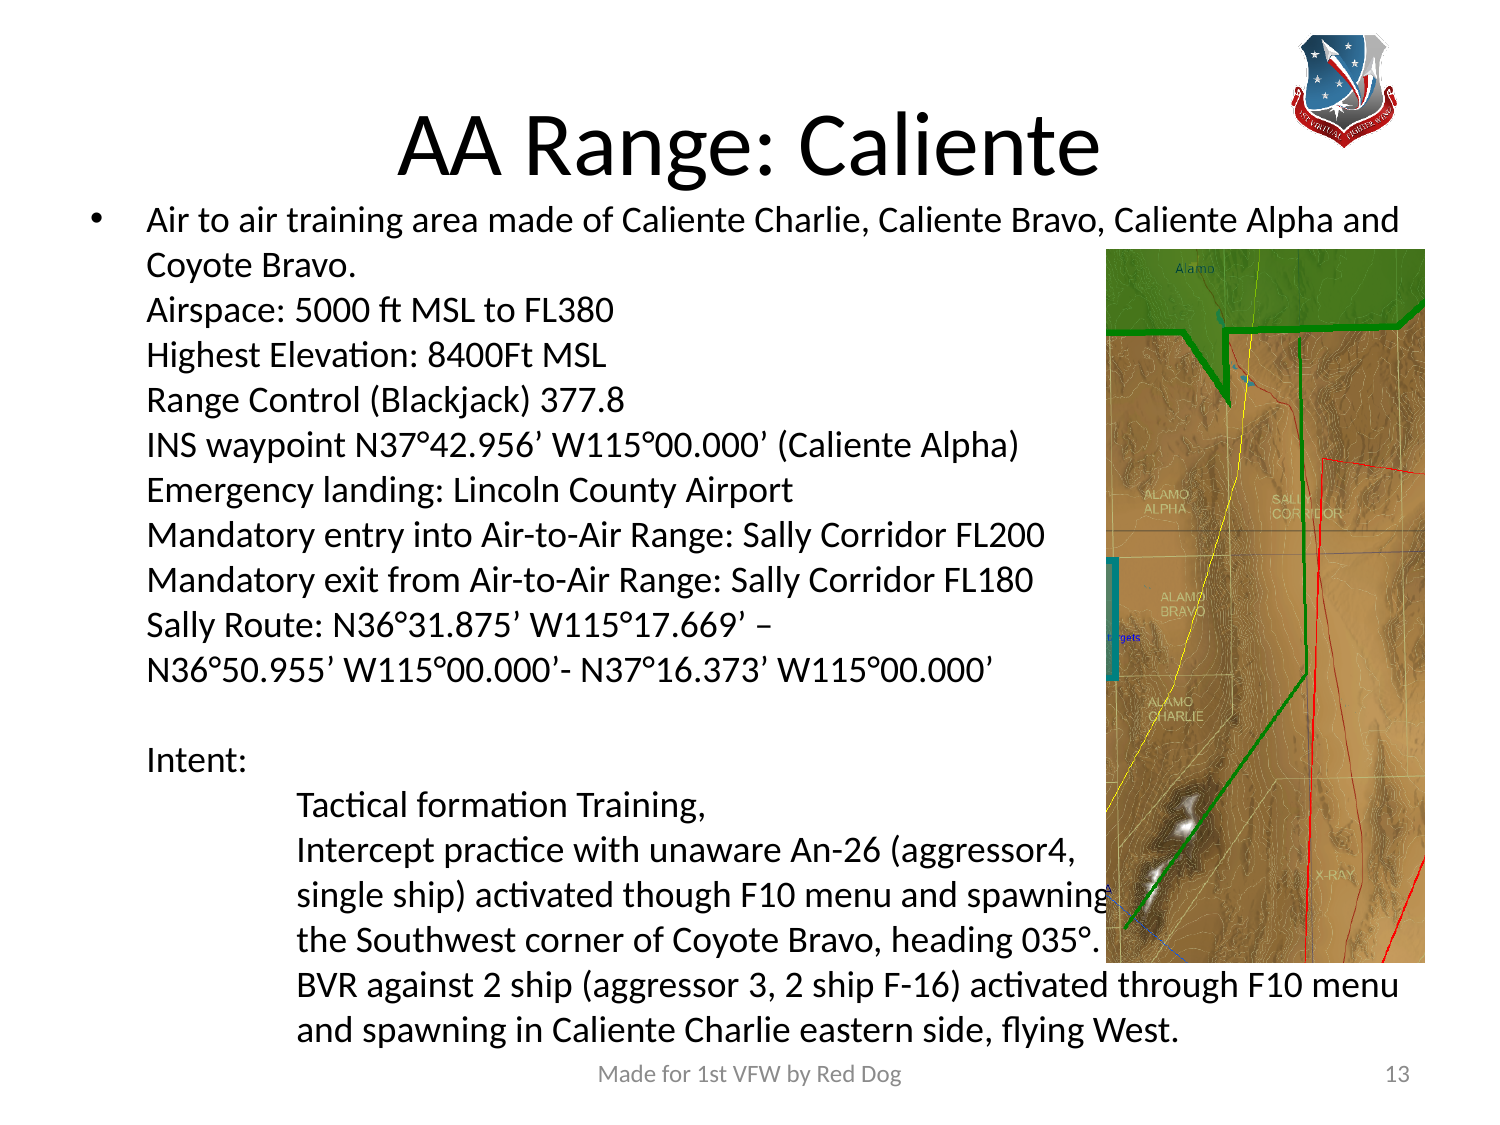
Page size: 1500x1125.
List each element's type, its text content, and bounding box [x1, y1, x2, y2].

title AA Range: Caliente [75, 45, 1264, 187]
footer Made for 1st VFW by Red Dog [512, 1042, 988, 1103]
slide_number 13 [1074, 1042, 1425, 1103]
list Air to air training area made of Caliente Charlie, Caliente Bravo, Caliente Alpha and Coyote Bravo. Airspace: 5000 ft MSL to FL380 Highest Elevation: 8400Ft MSL Range Control (Blackjack) 377.8 INS waypoint N37°42.956’ W115°00.000’ (Caliente Alpha) Emergency landing: Lincoln County Airport Mandatory entry into Air-to-Air Range: Sally Corridor FL200 Mandatory exit from Air-to-Air Range: Sally Corridor FL180 Sally Route: N36°31.875’ W115°17.669’ – N36°50.955’ W115°00.000’- N37°16.373’ W115°00.000’ Intent: Tactical formation Training, Intercept practice with unaware An-26 (aggressor4, single ship) activated though F10 menu and spawning in the Southwest corner of Coyote Bravo, heading 035°. BVR against 2 ship (aggressor 3, 2 ship F-16) activated through F10 menu and spawning in Caliente Charlie eastern side, flying West. [75, 187, 1425, 1055]
picture [1105, 249, 1426, 963]
picture [1262, 3, 1426, 180]
